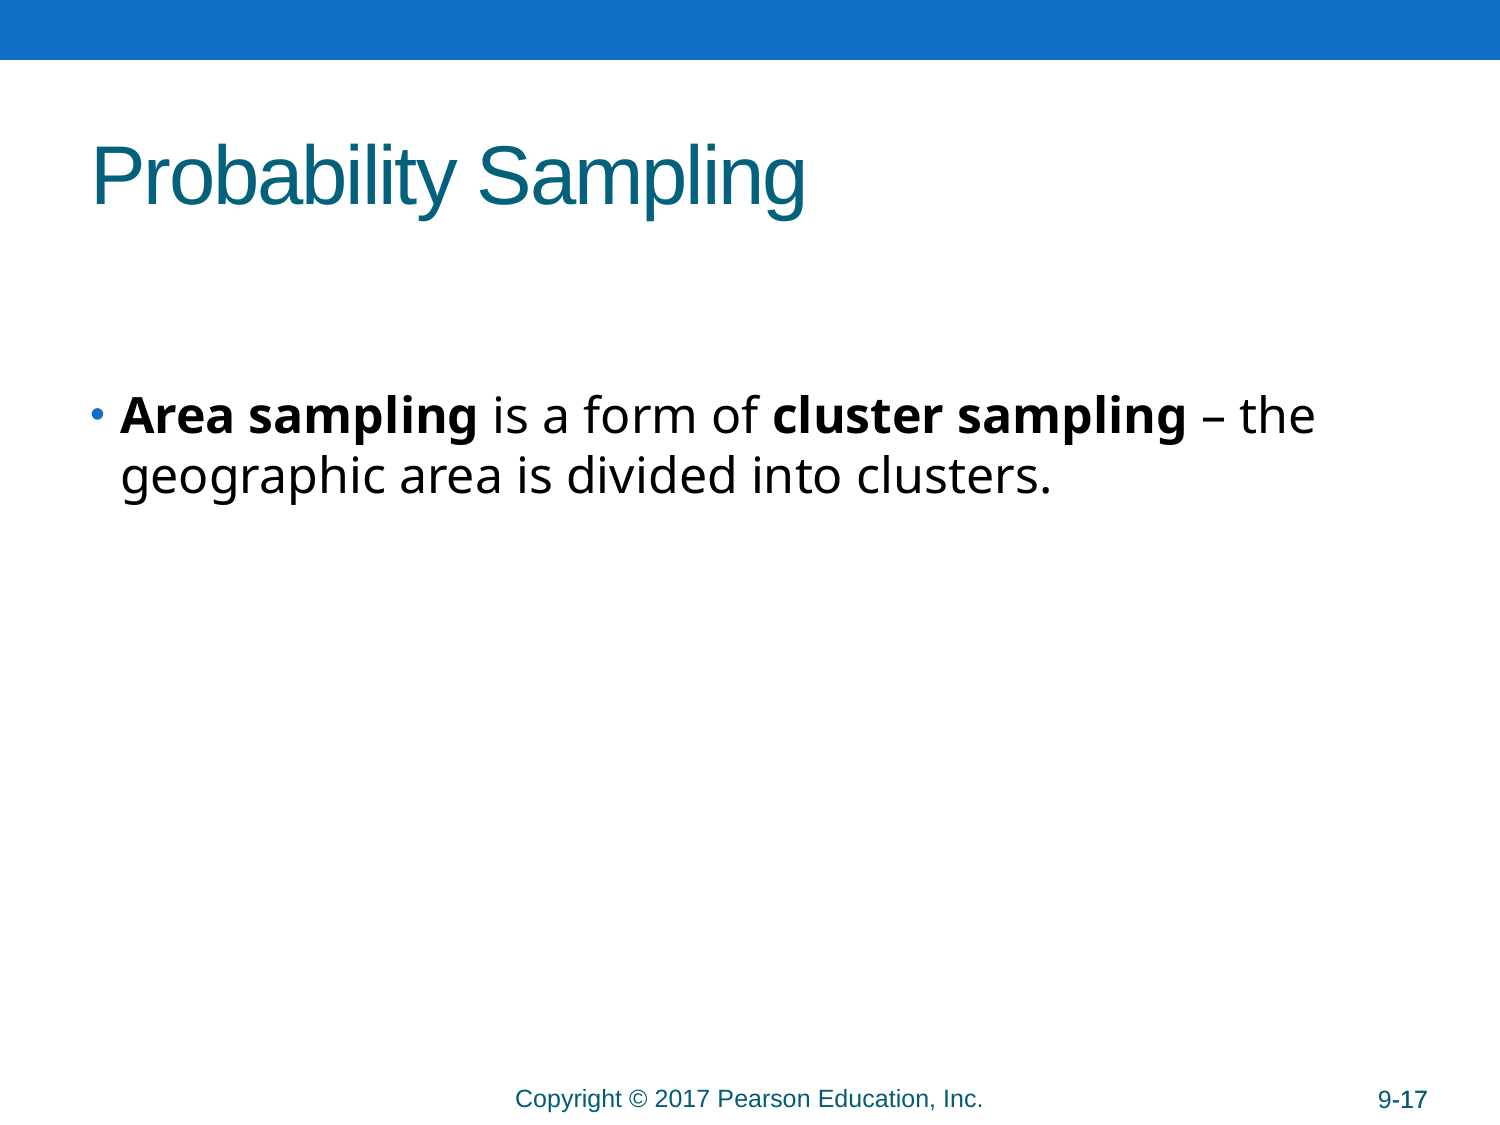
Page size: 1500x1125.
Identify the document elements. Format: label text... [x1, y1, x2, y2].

list Area sampling is a form of cluster sampling – the geographic area is divided into clusters. [75, 376, 1425, 1125]
title Probability Sampling [75, 90, 1425, 253]
